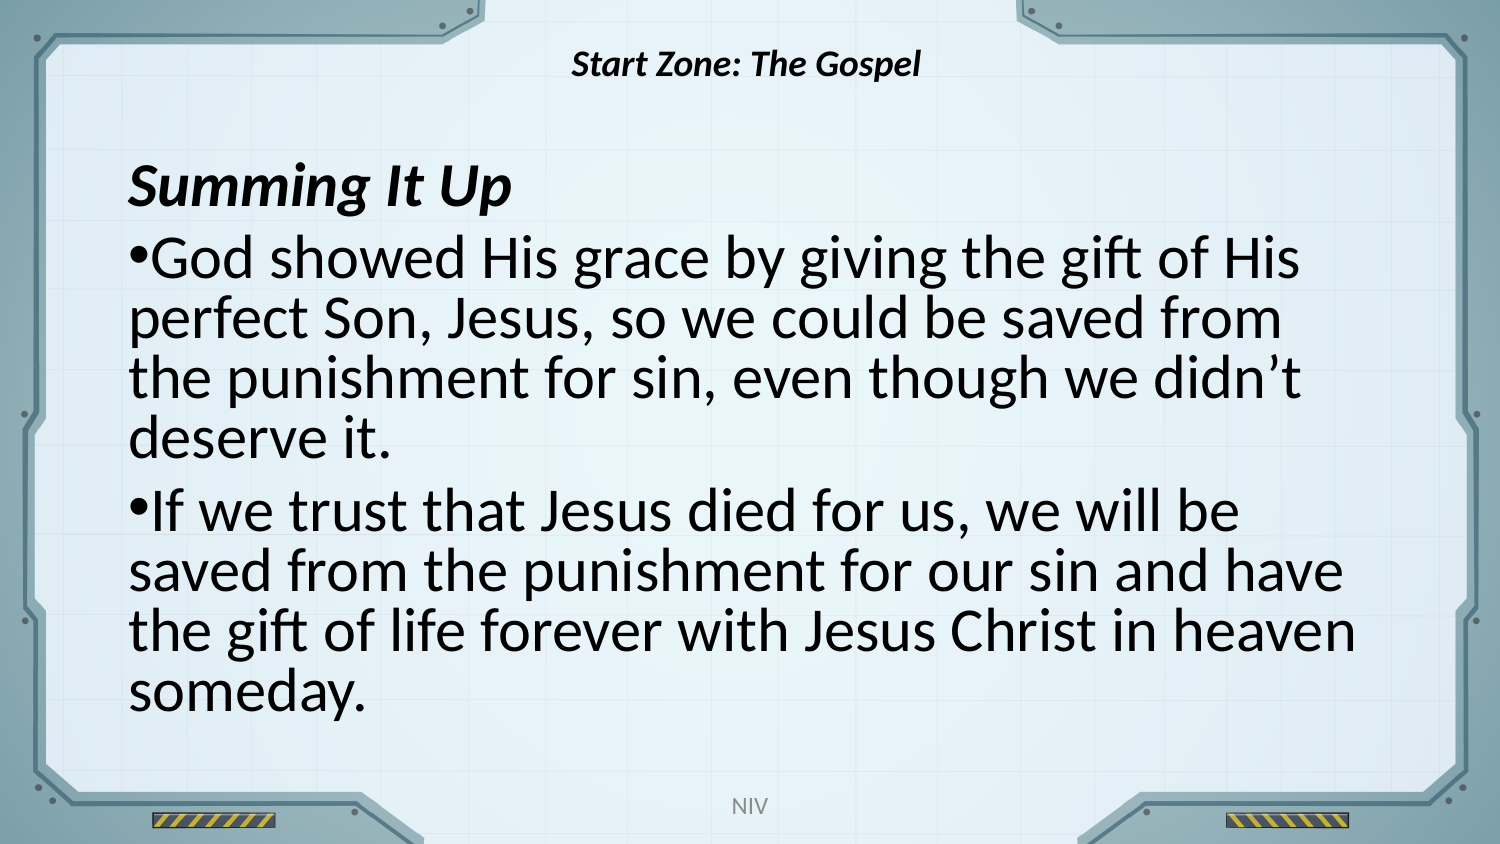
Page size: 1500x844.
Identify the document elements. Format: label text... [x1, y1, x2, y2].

text_box Start Zone: The Gospel [502, 31, 992, 91]
list Summing It Up God showed His grace by giving the gift of His perfect Son, Jesus, so we could be saved from the punishment for sin, even though we didn’t deserve it. If we trust that Jesus died for us, we will be saved from the punishment for our sin and have the gift of life forever with Jesus Christ in heaven someday. [113, 122, 1388, 759]
picture [0, 0, 1500, 844]
footer NIV [512, 782, 988, 828]
